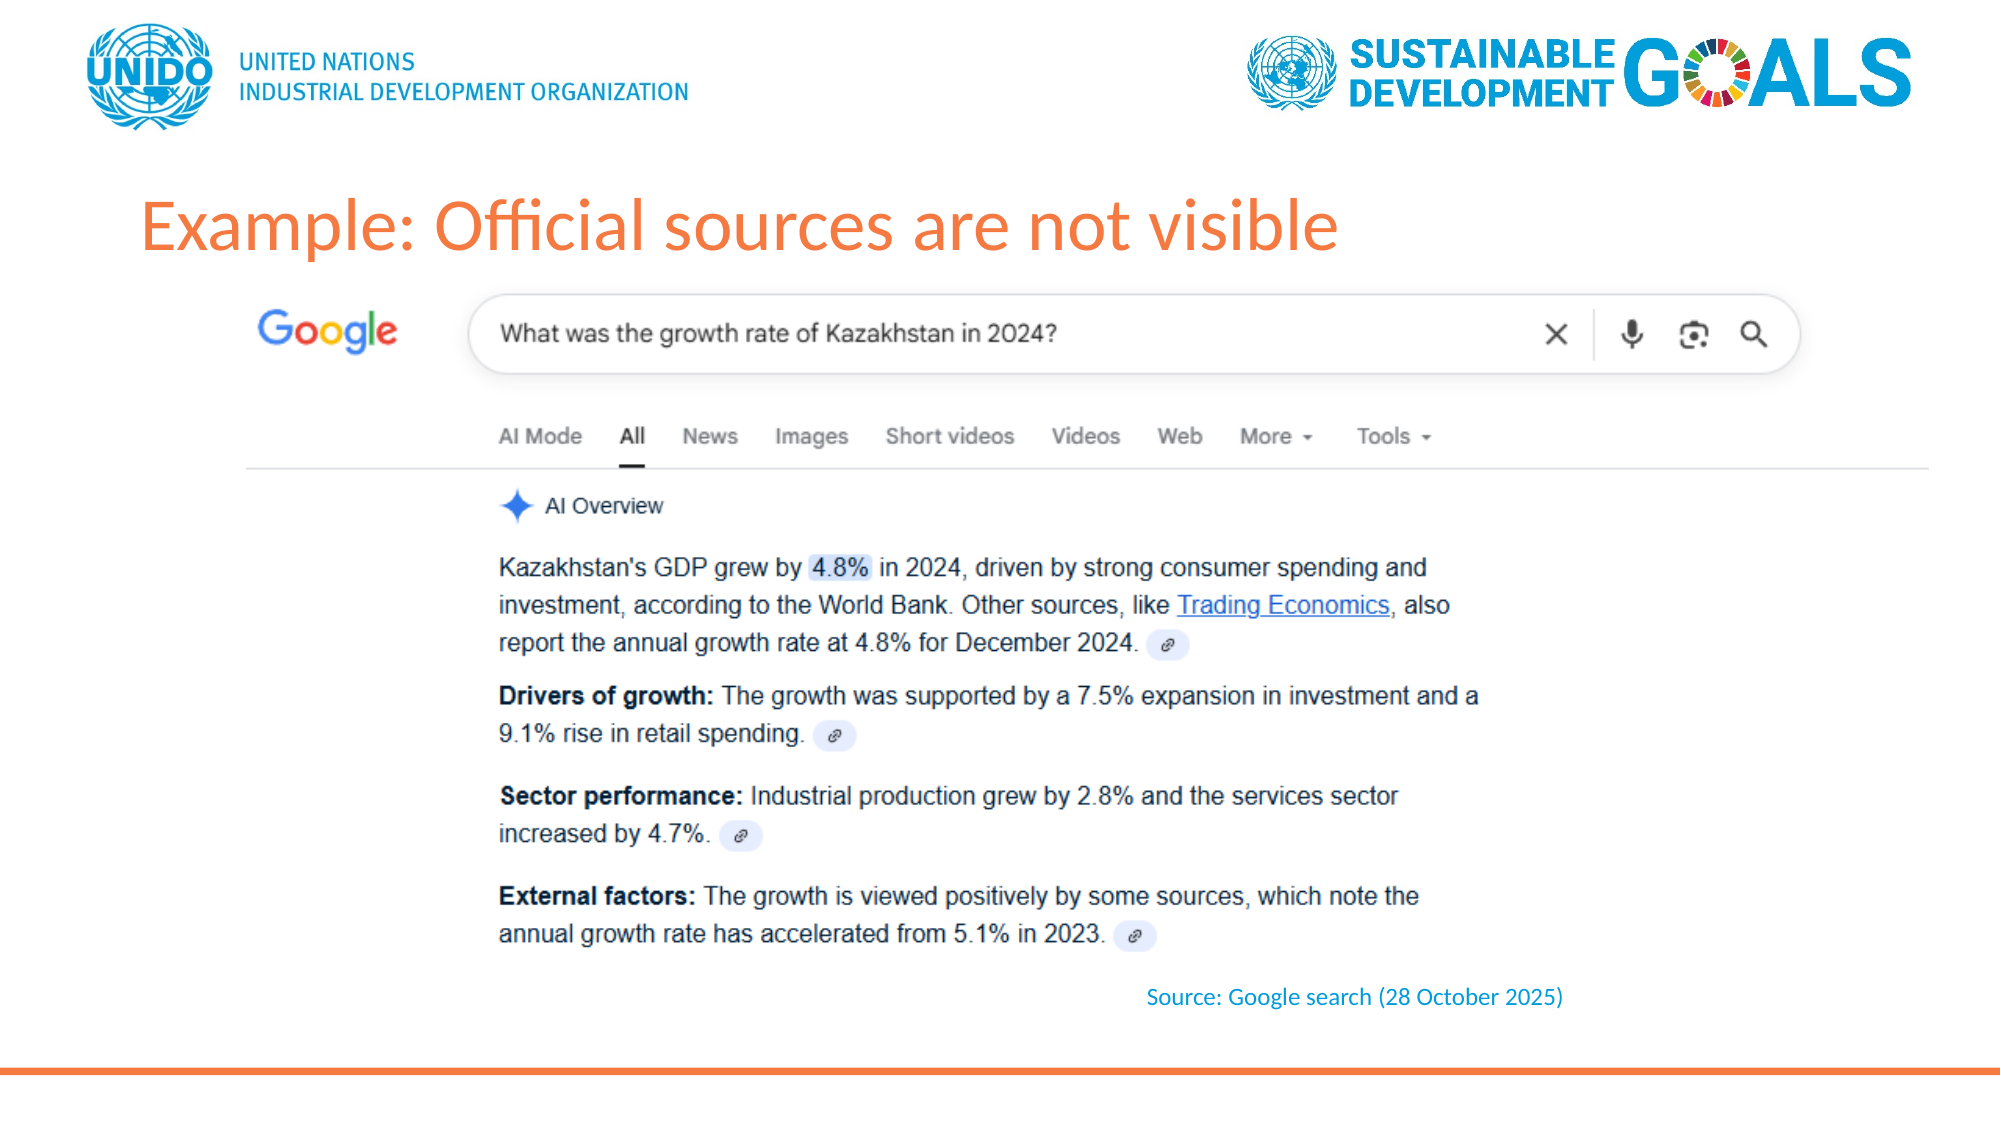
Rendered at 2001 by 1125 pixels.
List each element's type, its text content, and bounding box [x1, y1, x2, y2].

title Example: Official sources are not visible [125, 178, 1872, 348]
text_box [0, 1067, 2000, 1076]
list Source: Google search (28 October 2025) [1055, 973, 1580, 1022]
picture [246, 275, 1929, 999]
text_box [72, 0, 1930, 149]
picture [1420, 991, 1429, 999]
